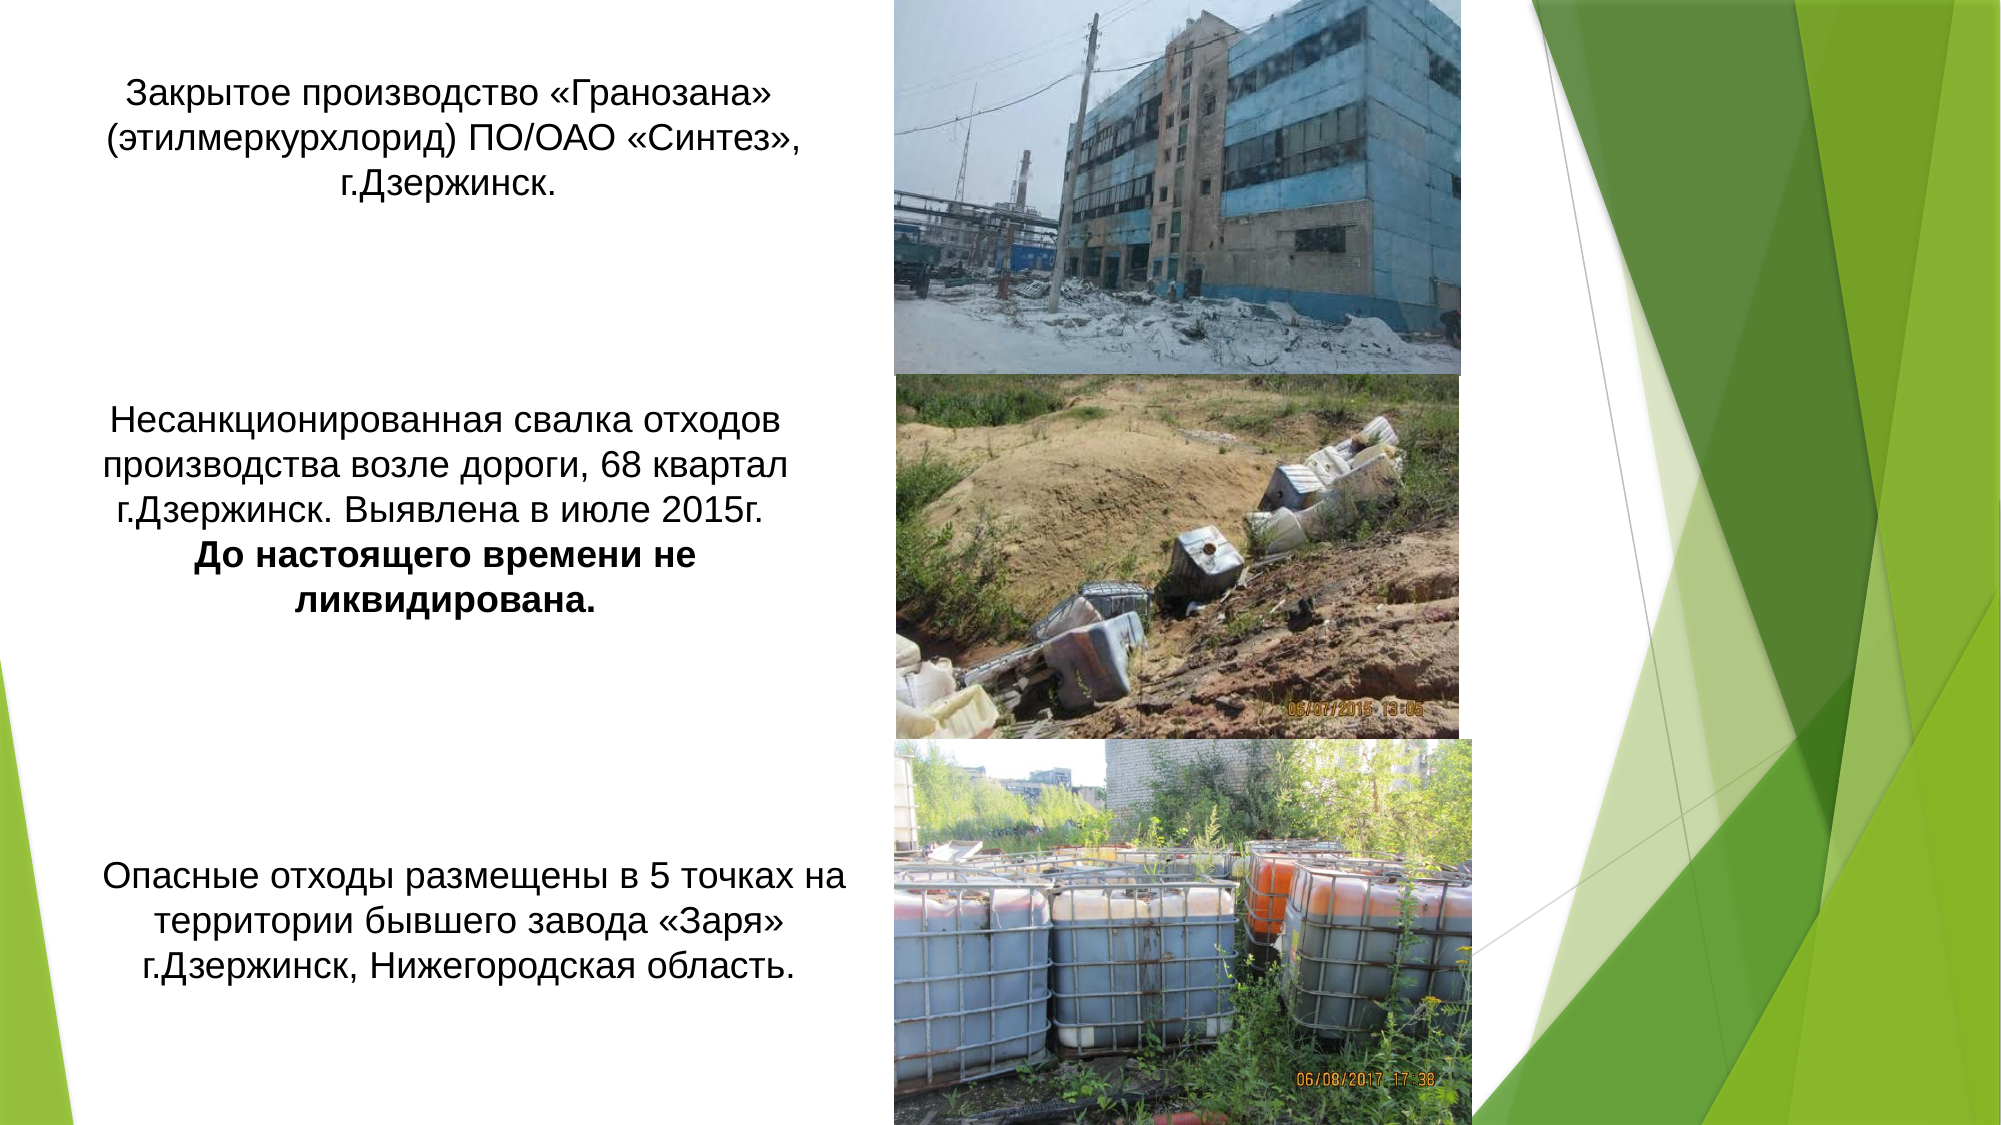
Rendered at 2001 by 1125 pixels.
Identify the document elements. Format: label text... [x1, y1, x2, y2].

text_box Закрытое производство «Гранозана» (этилмеркурхлорид) ПО/ОАО «Синтез», г.Дзержинск. [37, 60, 871, 211]
text_box Несанкционированная свалка отходов производства возле дороги, 68 квартал г.Дзержинск. Выявлена в июле 2015г. До настоящего времени не ликвидирована. [30, 387, 861, 627]
text_box Опасные отходы размещены в 5 точках на территории бывшего завода «Заря» г.Дзержинск, Нижегородская область. [68, 843, 871, 994]
picture [893, 0, 1473, 1125]
